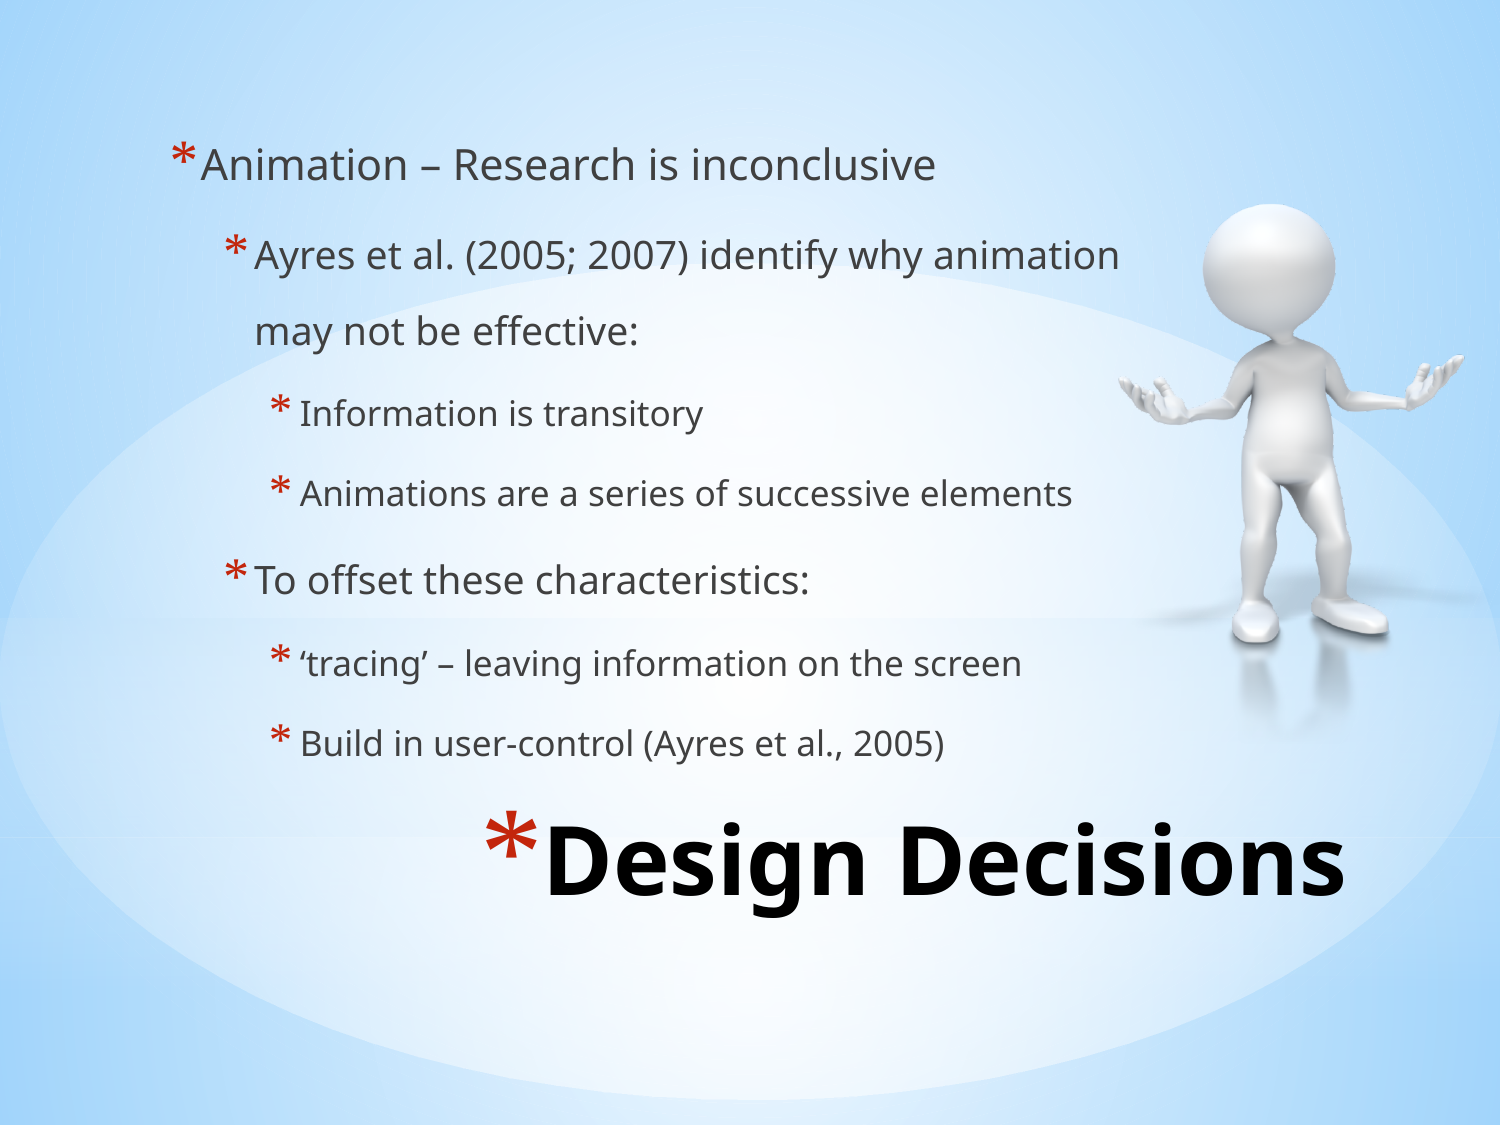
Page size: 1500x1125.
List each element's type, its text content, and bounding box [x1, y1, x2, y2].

title Design Decisions [294, 792, 1363, 980]
picture [1087, 193, 1500, 744]
list Animation – Research is inconclusive Ayres et al. (2005; 2007) identify why animation may not be effective: Information is transitory Animations are a series of successive elements To offset these characteristics: ‘tracing’ – leaving information on the screen Build in user-control (Ayres et al., 2005) [147, 98, 1198, 771]
